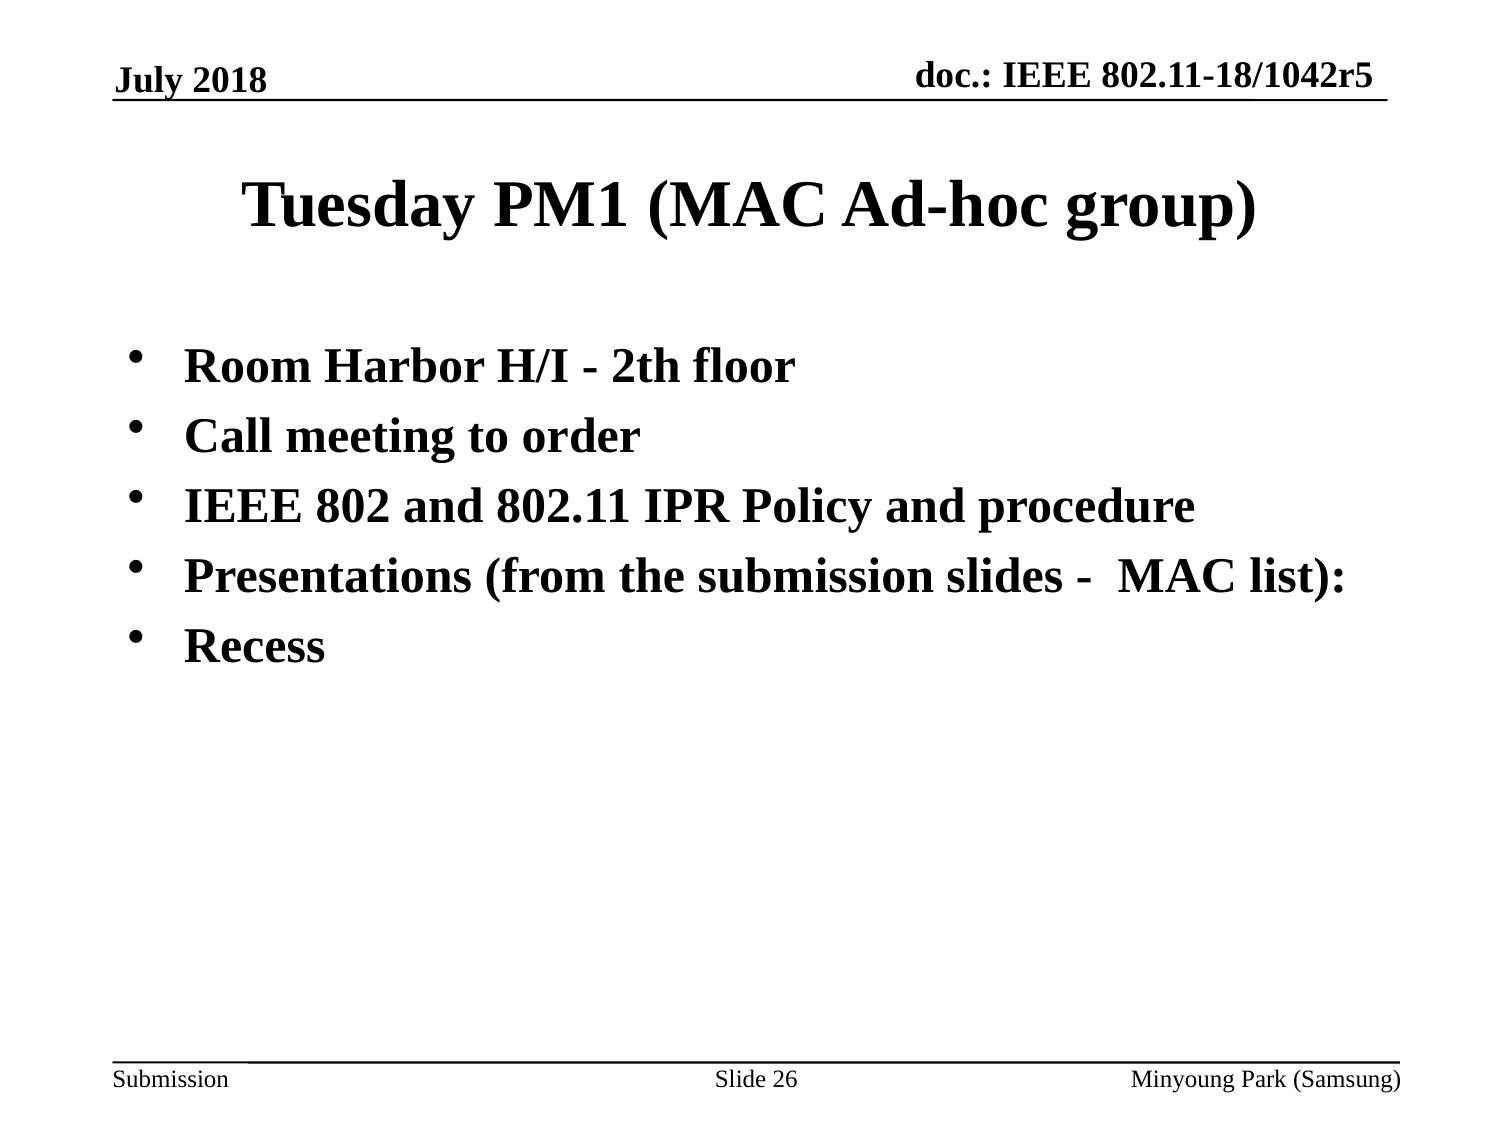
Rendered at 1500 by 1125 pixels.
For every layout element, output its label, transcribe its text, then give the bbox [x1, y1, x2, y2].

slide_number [114, 54, 335, 101]
title Tuesday PM1 (MAC Ad-hoc group) [112, 112, 1388, 288]
slide_number Slide 26 [712, 1061, 800, 1093]
list Room Harbor H/I - 2th floor Call meeting to order IEEE 802 and 802.11 IPR Policy and procedure Presentations (from the submission slides - MAC list): Recess [112, 324, 1488, 1063]
footer Minyoung Park (Samsung) [949, 1061, 1402, 1093]
